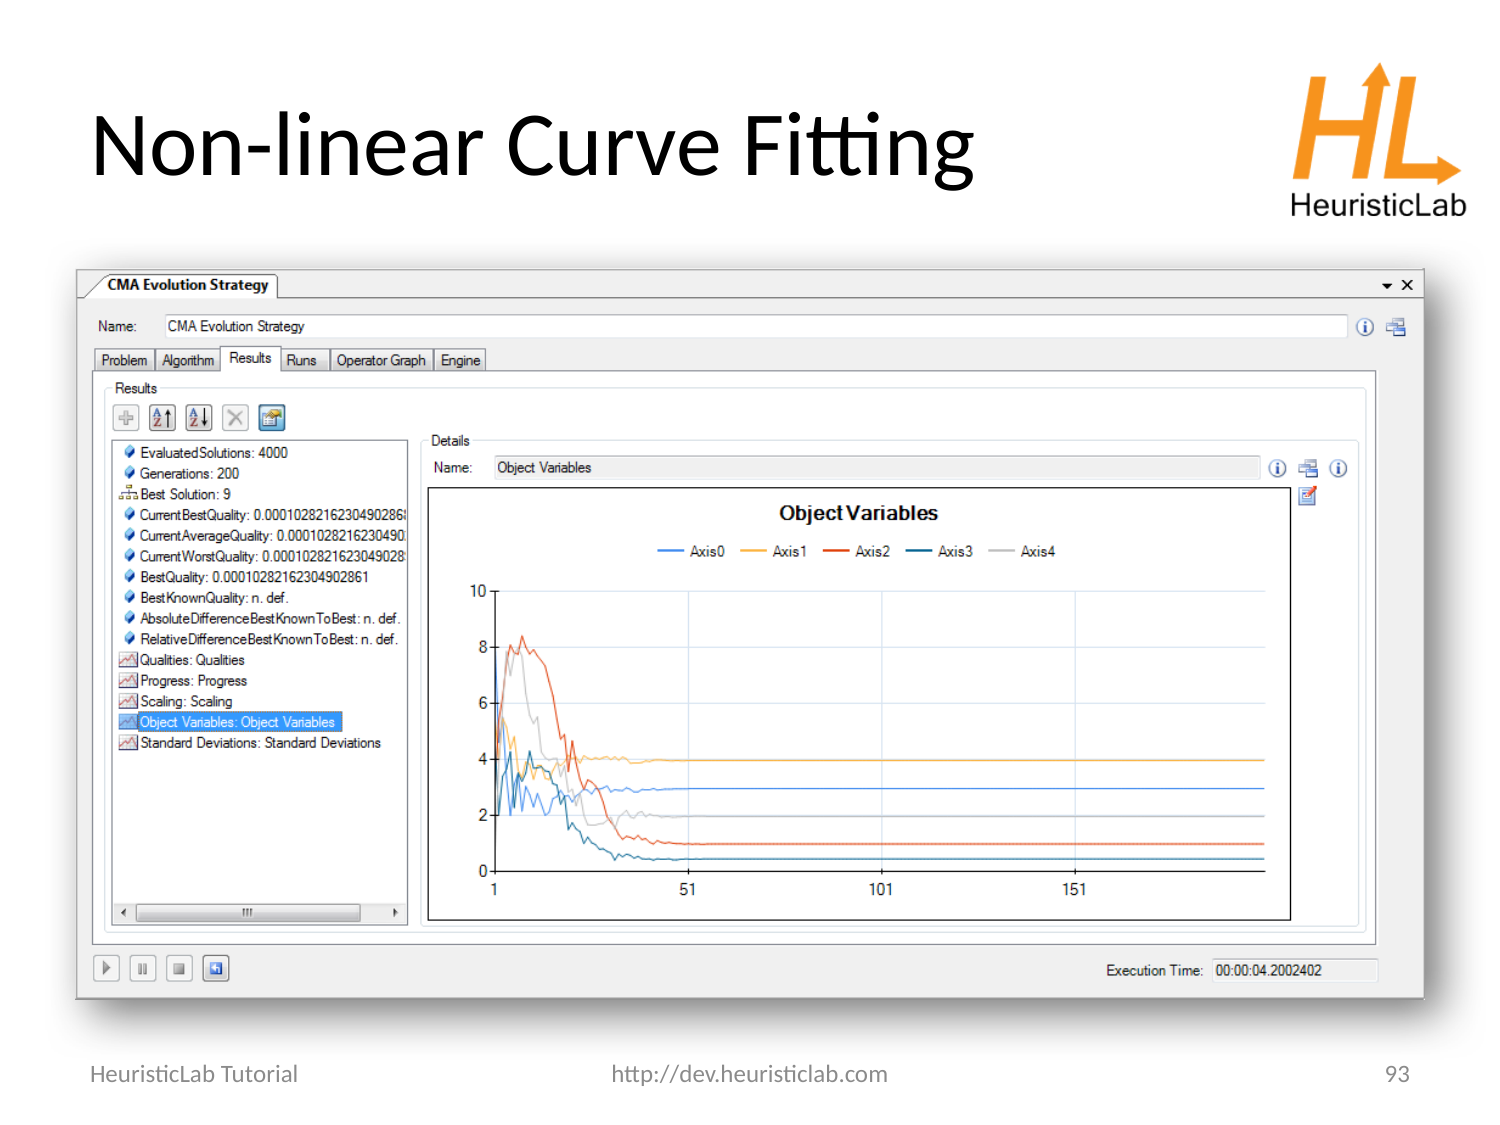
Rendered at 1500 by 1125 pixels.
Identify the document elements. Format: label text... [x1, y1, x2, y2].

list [74, 267, 1426, 1000]
footer http://dev.heuristiclab.com [512, 1042, 988, 1103]
picture [1281, 27, 1474, 244]
slide_number 93 [1074, 1042, 1425, 1103]
title Non-linear Curve Fitting [75, 45, 1282, 233]
slide_number HeuristicLab Tutorial [75, 1042, 425, 1103]
